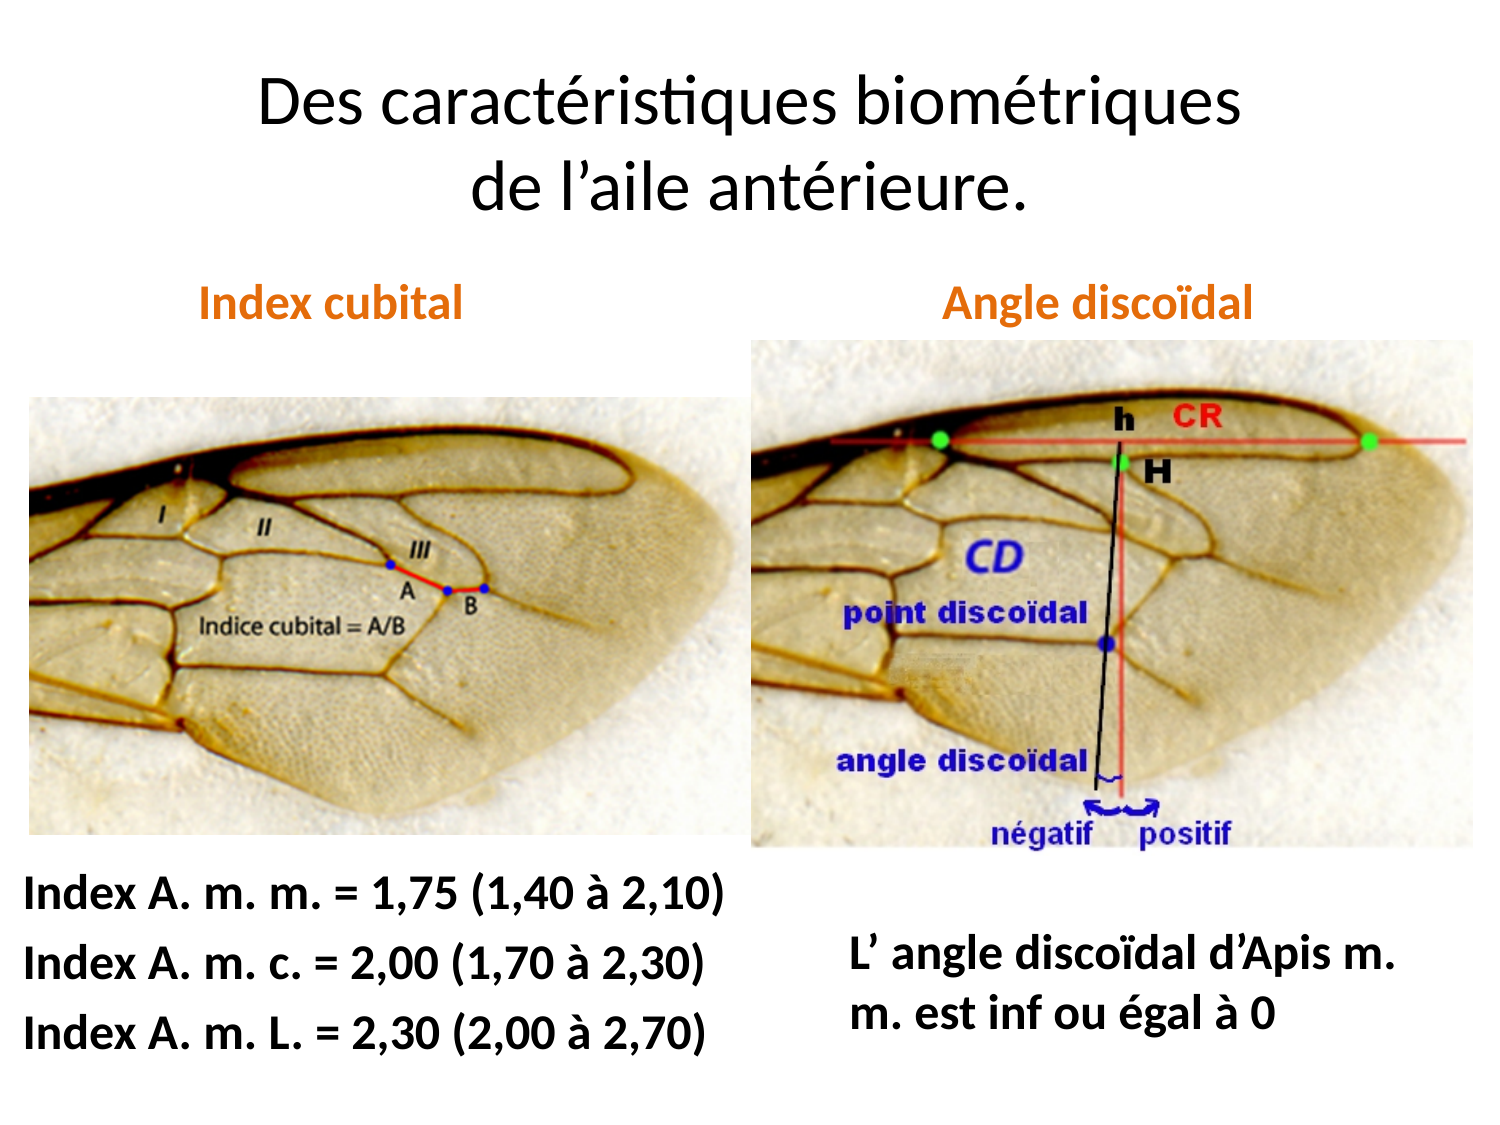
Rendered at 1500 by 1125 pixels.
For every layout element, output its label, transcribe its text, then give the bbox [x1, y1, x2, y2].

text_box Index A. m. m. = 1,75 (1,40 à 2,10) Index A. m. c. = 2,00 (1,70 à 2,30) Index A. m. L. = 2,30 (2,00 à 2,70) [7, 842, 800, 1068]
title Des caractéristiques biométriques de l’aile antérieure. [75, 45, 1425, 233]
text_box L’ angle discoïdal d’Apis m. m. est inf ou égal à 0 [834, 893, 1425, 1047]
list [29, 396, 746, 835]
list Angle discoïdal [927, 231, 1294, 337]
picture [751, 340, 1473, 856]
list Index cubital [183, 231, 528, 337]
